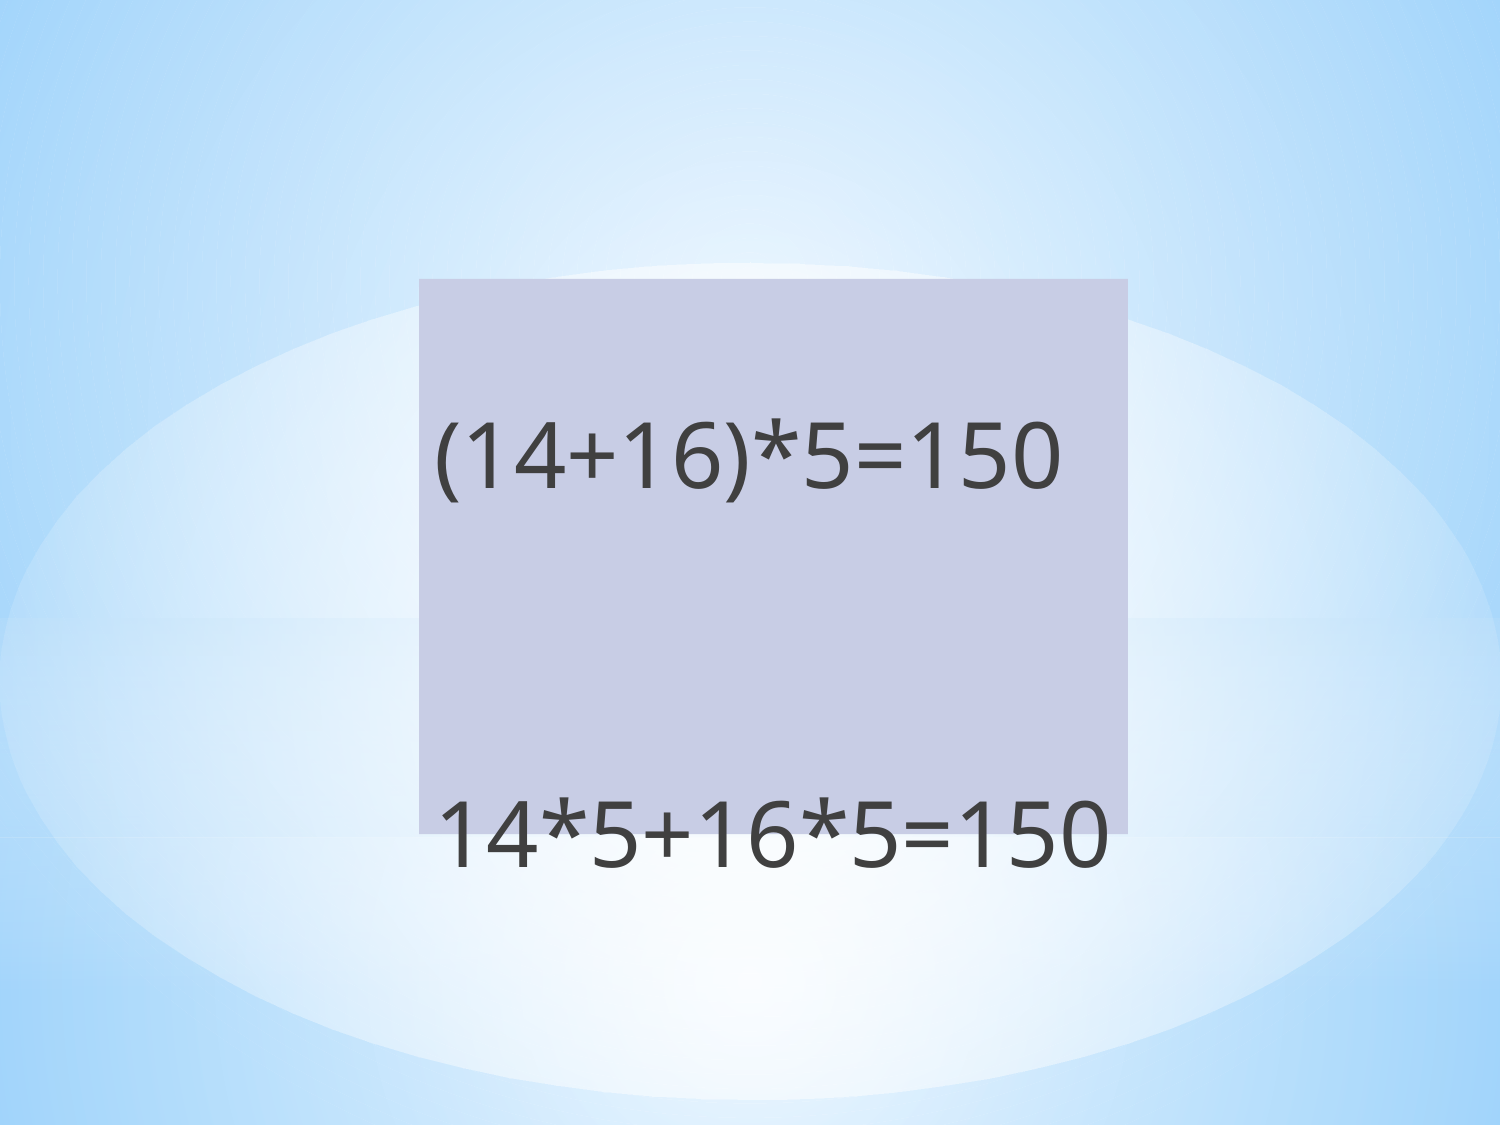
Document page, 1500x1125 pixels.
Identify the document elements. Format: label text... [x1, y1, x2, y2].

list (14+16)*5=150 14*5+16*5=150 [419, 278, 1128, 835]
